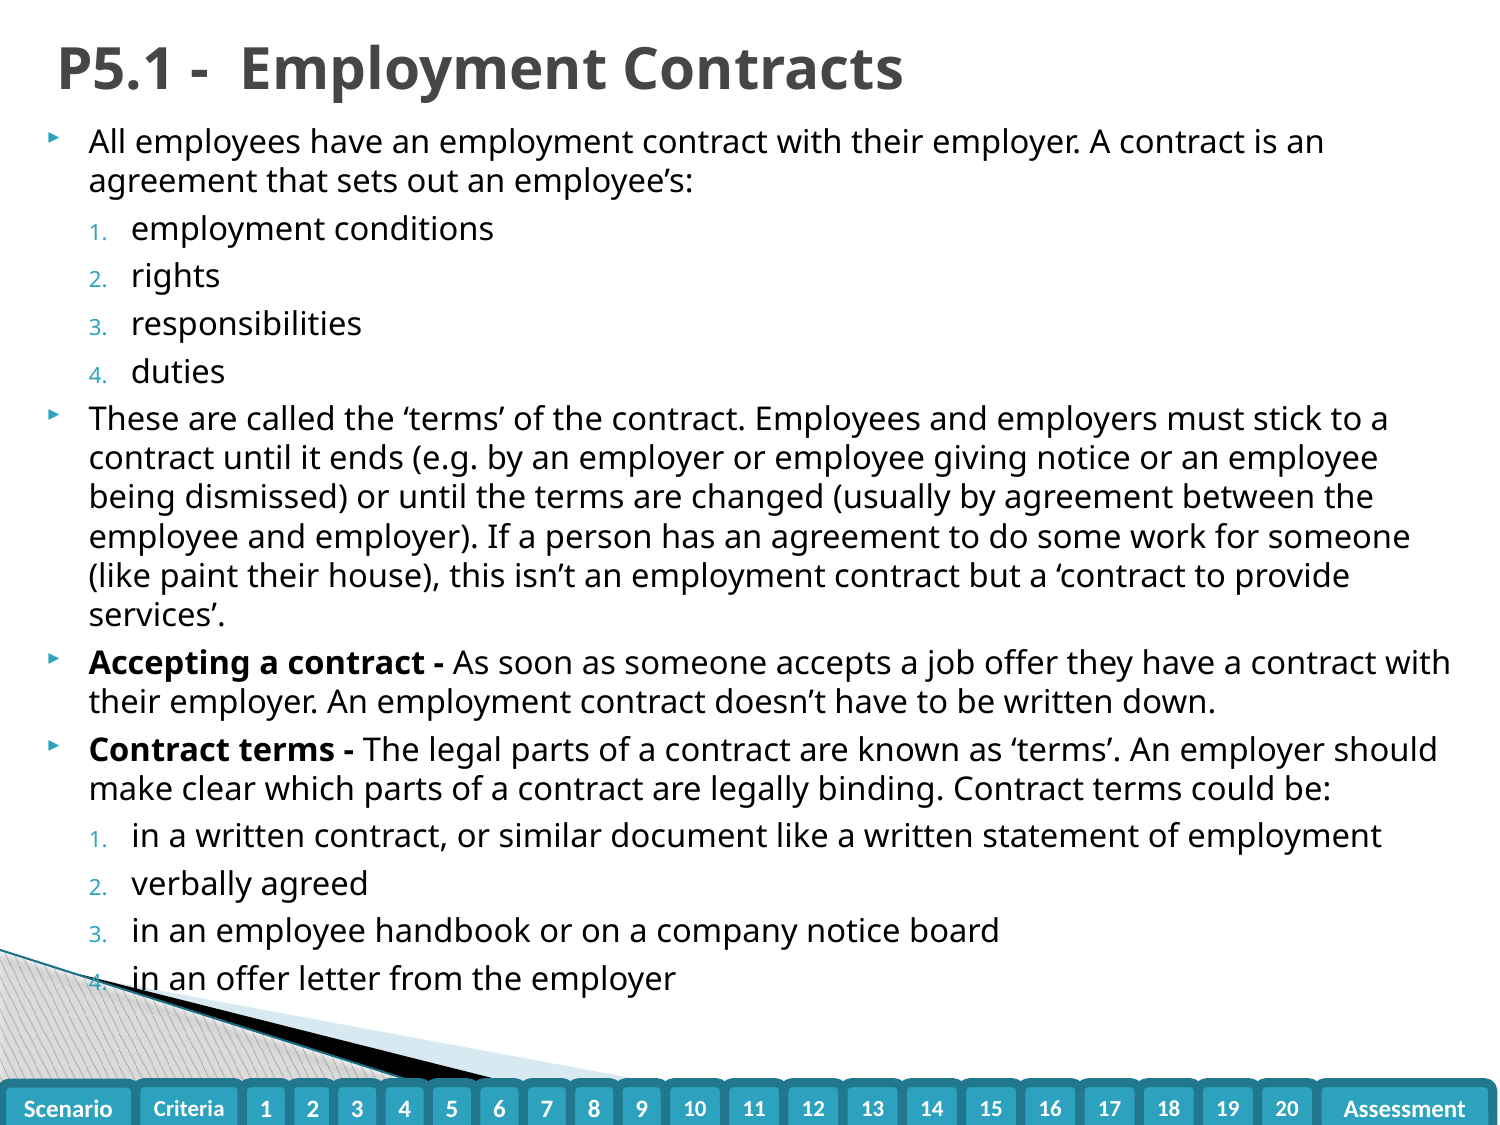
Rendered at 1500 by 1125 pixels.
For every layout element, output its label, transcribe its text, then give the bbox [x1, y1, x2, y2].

list All employees have an employment contract with their employer. A contract is an agreement that sets out an employee’s: employment conditions rights responsibilities duties These are called the ‘terms’ of the contract. Employees and employers must stick to a contract until it ends (e.g. by an employer or employee giving notice or an employee being dismissed) or until the terms are changed (usually by agreement between the employee and employer). If a person has an agreement to do some work for someone (like paint their house), this isn’t an employment contract but a ‘contract to provide services’. Accepting a contract - As soon as someone accepts a job offer they have a contract with their employer. An employment contract doesn’t have to be written down. Contract terms - The legal parts of a contract are known as ‘terms’. An employer should make clear which parts of a contract are legally binding. Contract terms could be: in a written contract, or similar document like a written statement of employment verbally agreed in an employee handbook or on a company notice board in an offer letter from the employer [29, 113, 1471, 1035]
title P5.1 - Employment Contracts [41, 19, 1459, 114]
